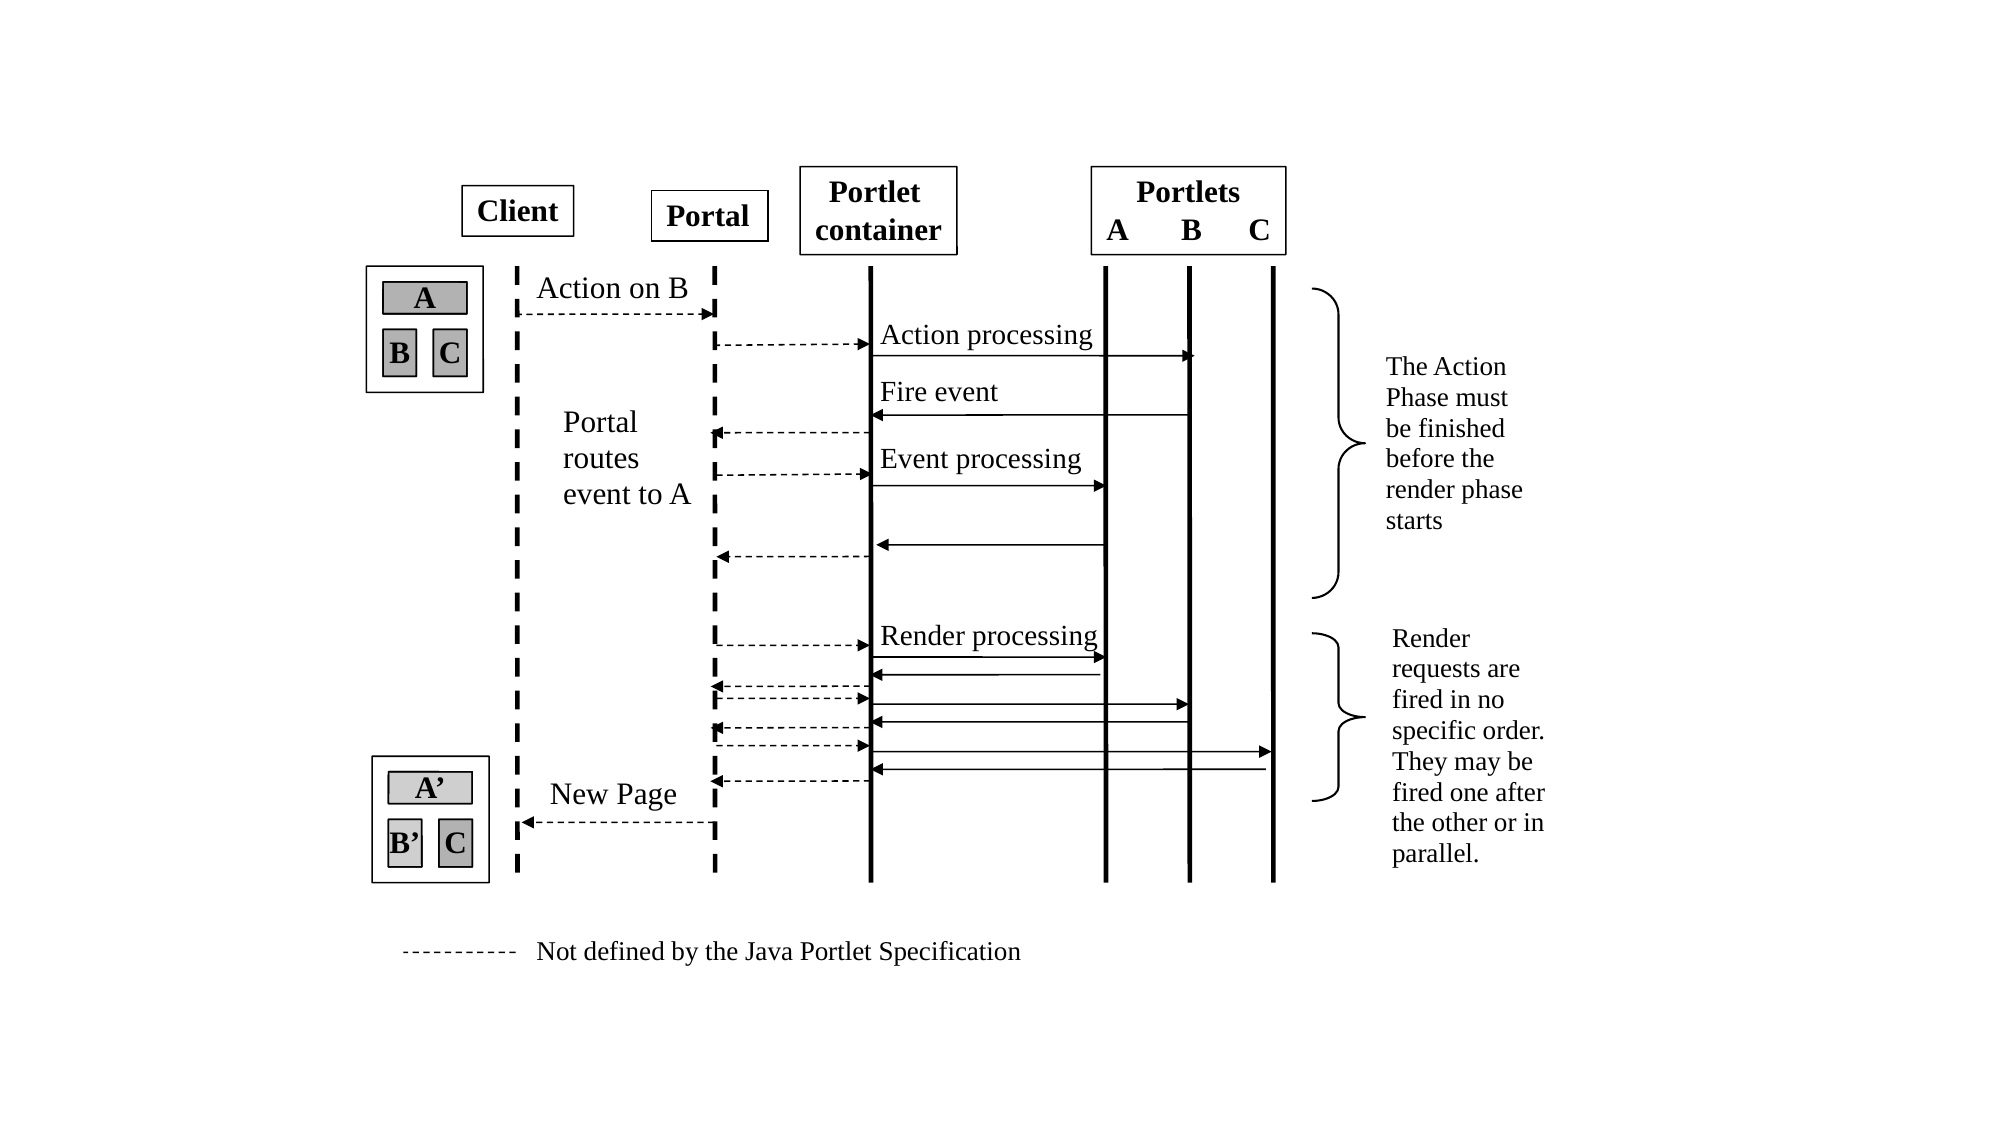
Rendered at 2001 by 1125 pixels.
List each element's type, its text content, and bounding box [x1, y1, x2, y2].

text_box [382, 281, 467, 314]
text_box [388, 819, 422, 867]
text_box Portal [651, 190, 769, 241]
text_box [1311, 288, 1366, 598]
text_box [710, 721, 726, 735]
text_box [382, 329, 417, 377]
text_box [857, 739, 871, 752]
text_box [438, 819, 473, 867]
text_box [857, 639, 865, 652]
text_box The Action Phase must be finished before the render phase starts [1370, 343, 1548, 544]
text_box [870, 763, 1266, 776]
text_box [872, 416, 883, 422]
text_box [870, 668, 1101, 681]
text_box Client [462, 185, 574, 237]
text_box Not defined by the Java Portlet Specification [521, 928, 1071, 975]
text_box Render processing [865, 611, 1114, 660]
text_box [870, 745, 1272, 758]
text_box [1109, 349, 1195, 362]
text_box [388, 771, 472, 804]
text_box [372, 756, 490, 883]
text_box [1311, 633, 1366, 801]
text_box New Page [535, 769, 693, 820]
text_box Event processing [865, 434, 1097, 483]
text_box Portlets A B C [1091, 166, 1286, 255]
text_box [859, 467, 873, 481]
text_box Render requests are fired in no specific order. They may be fired one after the other or in parallel. [1376, 614, 1578, 877]
text_box Portlet container [800, 166, 957, 255]
text_box [716, 550, 737, 563]
text_box Fire event [865, 367, 1014, 416]
text_box [366, 266, 484, 393]
text_box Action on B [521, 262, 705, 314]
text_box [521, 816, 537, 829]
text_box [857, 692, 871, 705]
text_box [710, 680, 726, 693]
text_box [870, 697, 1190, 711]
text_box Action processing [865, 310, 1109, 359]
text_box [870, 481, 1107, 492]
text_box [433, 329, 467, 377]
text_box [701, 309, 715, 321]
text_box [876, 538, 1107, 552]
text_box [710, 426, 726, 439]
text_box [857, 337, 865, 351]
text_box [870, 715, 1190, 729]
text_box [710, 775, 726, 788]
text_box Portal routes event to A [548, 397, 717, 519]
